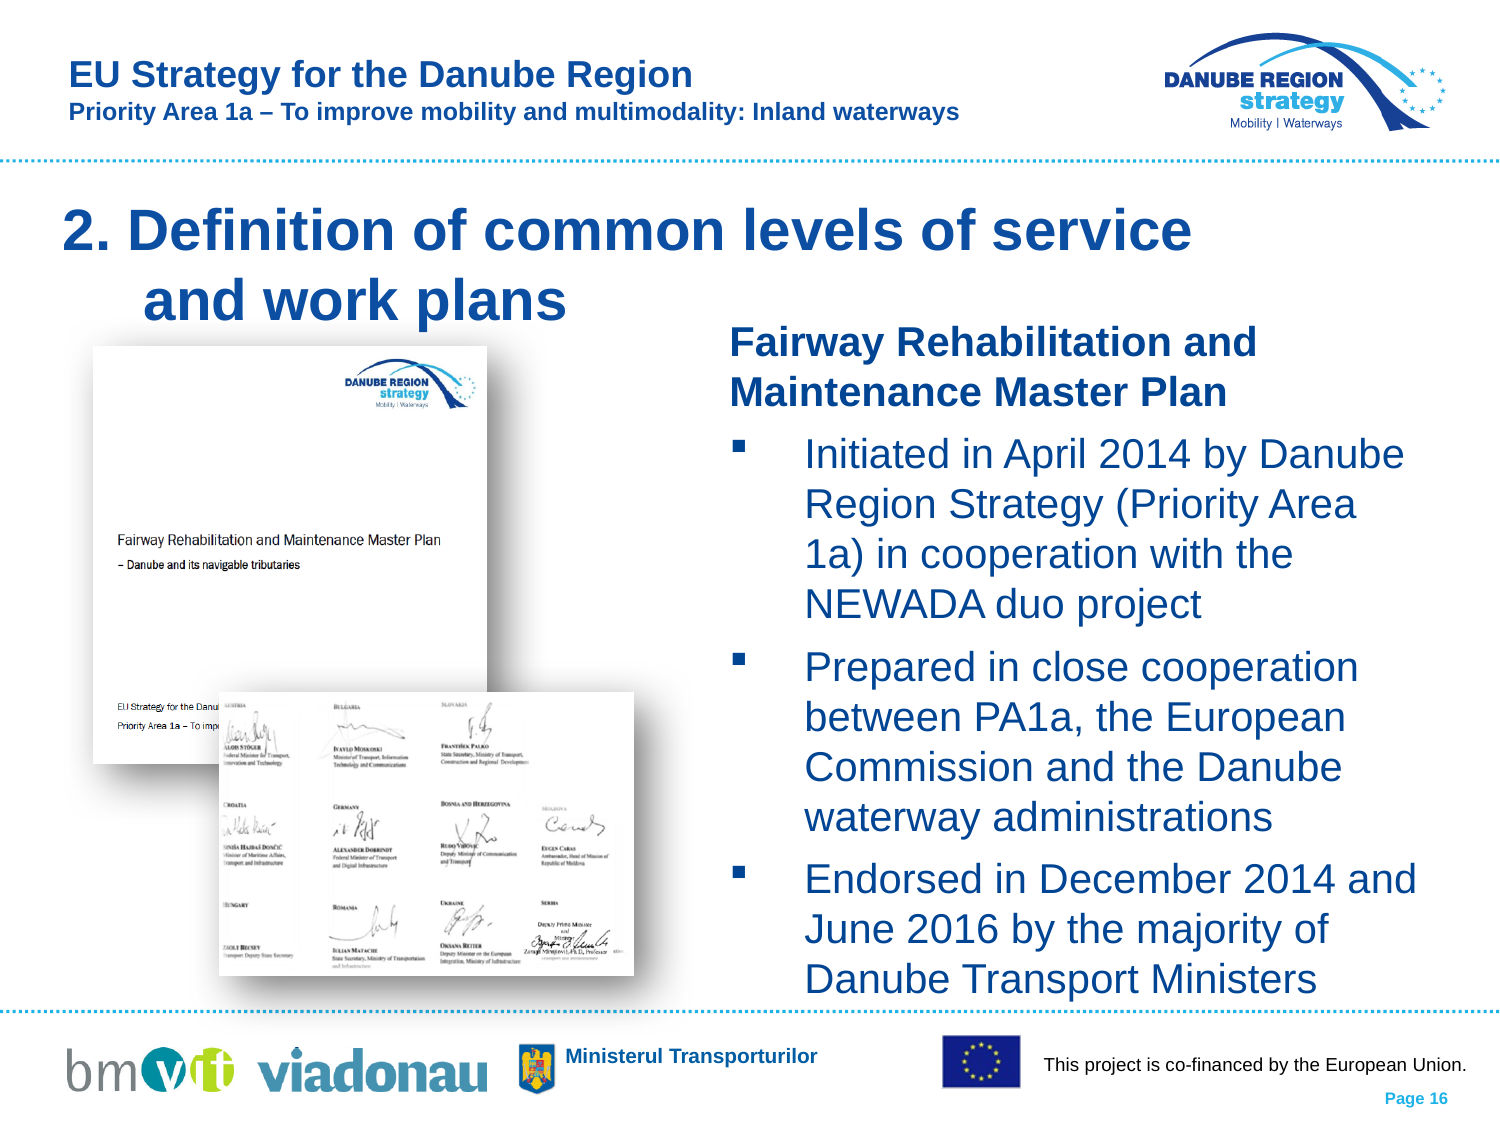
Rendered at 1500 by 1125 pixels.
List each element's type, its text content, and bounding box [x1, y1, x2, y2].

picture [940, 1034, 1022, 1090]
picture [516, 1041, 557, 1096]
text_box Fairway Rehabilitation and Maintenance Master Plan Initiated in April 2014 by Danube Region Strategy (Priority Area 1a) in cooperation with the NEWADA duo project Prepared in close cooperation between PA1a, the European Commission and the Danube waterway administrations Endorsed in December 2014 and June 2016 by the majority of Danube Transport Ministers [714, 307, 1442, 1085]
picture [93, 346, 634, 977]
slide_number Page 16 [1341, 1084, 1463, 1109]
text_box This project is co-financed by the European Union. [1026, 1040, 1487, 1084]
picture [257, 1047, 487, 1092]
text_box 2. Definition of common levels of service and work plans [48, 184, 1466, 268]
picture [1151, 19, 1459, 145]
picture [67, 1047, 234, 1092]
